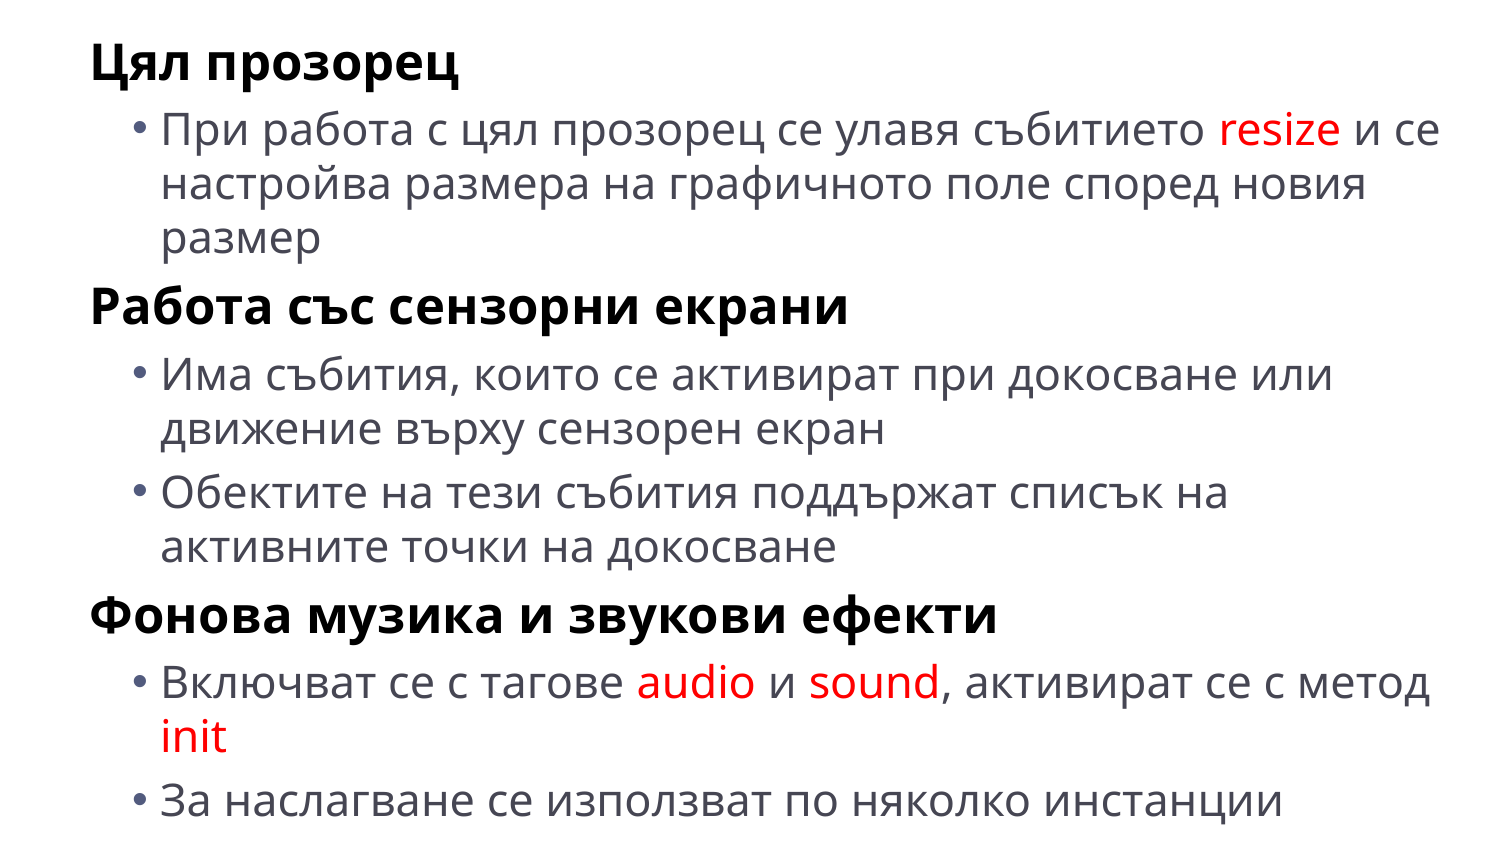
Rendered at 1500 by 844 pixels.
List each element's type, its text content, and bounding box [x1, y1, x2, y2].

list Цял прозорец При работа с цял прозорец се улавя събитието resize и се настройва размера на графичното поле според новия размер Работа със сензорни екрани Има събития, които се активират при докосване или движение върху сензорен екран Обектите на тези събития поддържат списък на активните точки на докосване Фонова музика и звукови ефекти Включват се с тагове audio и sound, активират се с метод init За наслагване се използват по няколко инстанции [75, 21, 1475, 835]
